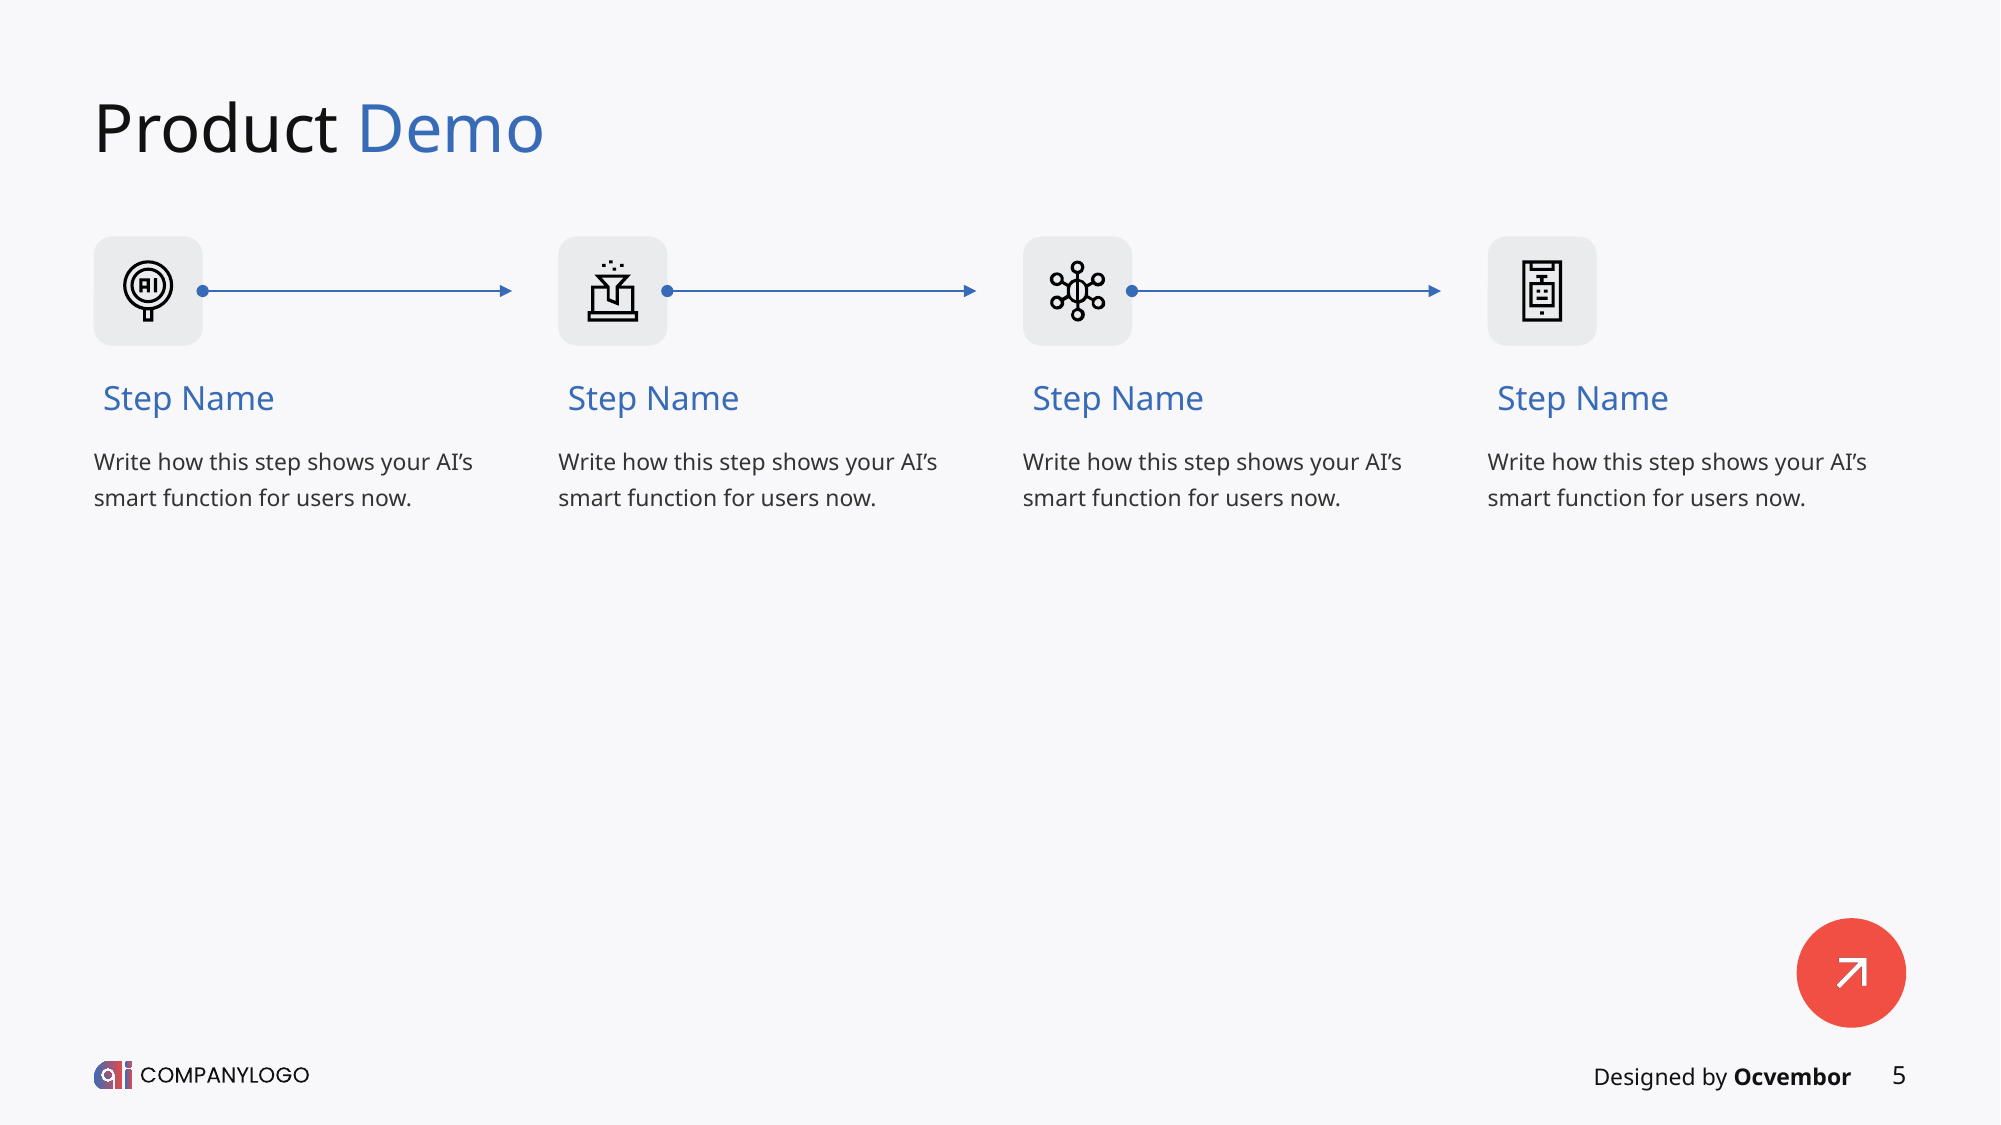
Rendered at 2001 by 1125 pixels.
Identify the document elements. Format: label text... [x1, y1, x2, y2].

text_box [93, 236, 203, 346]
title Product Demo [93, 85, 1907, 162]
text_box [587, 274, 639, 322]
text_box Step Name [567, 376, 741, 417]
text_box Step Name [1032, 376, 1205, 417]
text_box Write how this step shows your AI’s smart function for users now. [558, 431, 977, 518]
text_box [1487, 236, 1597, 346]
text_box [1049, 260, 1106, 322]
text_box [1522, 260, 1563, 322]
text_box [558, 236, 668, 346]
text_box Step Name [1497, 376, 1670, 417]
text_box Write how this step shows your AI’s smart function for users now. [1023, 431, 1442, 518]
text_box [1023, 236, 1133, 346]
text_box Step Name [103, 376, 276, 417]
text_box [123, 260, 174, 322]
text_box Write how this step shows your AI’s smart function for users now. [1487, 431, 1907, 518]
text_box Write how this step shows your AI’s smart function for users now. [93, 431, 513, 518]
picture [93, 567, 1907, 1028]
